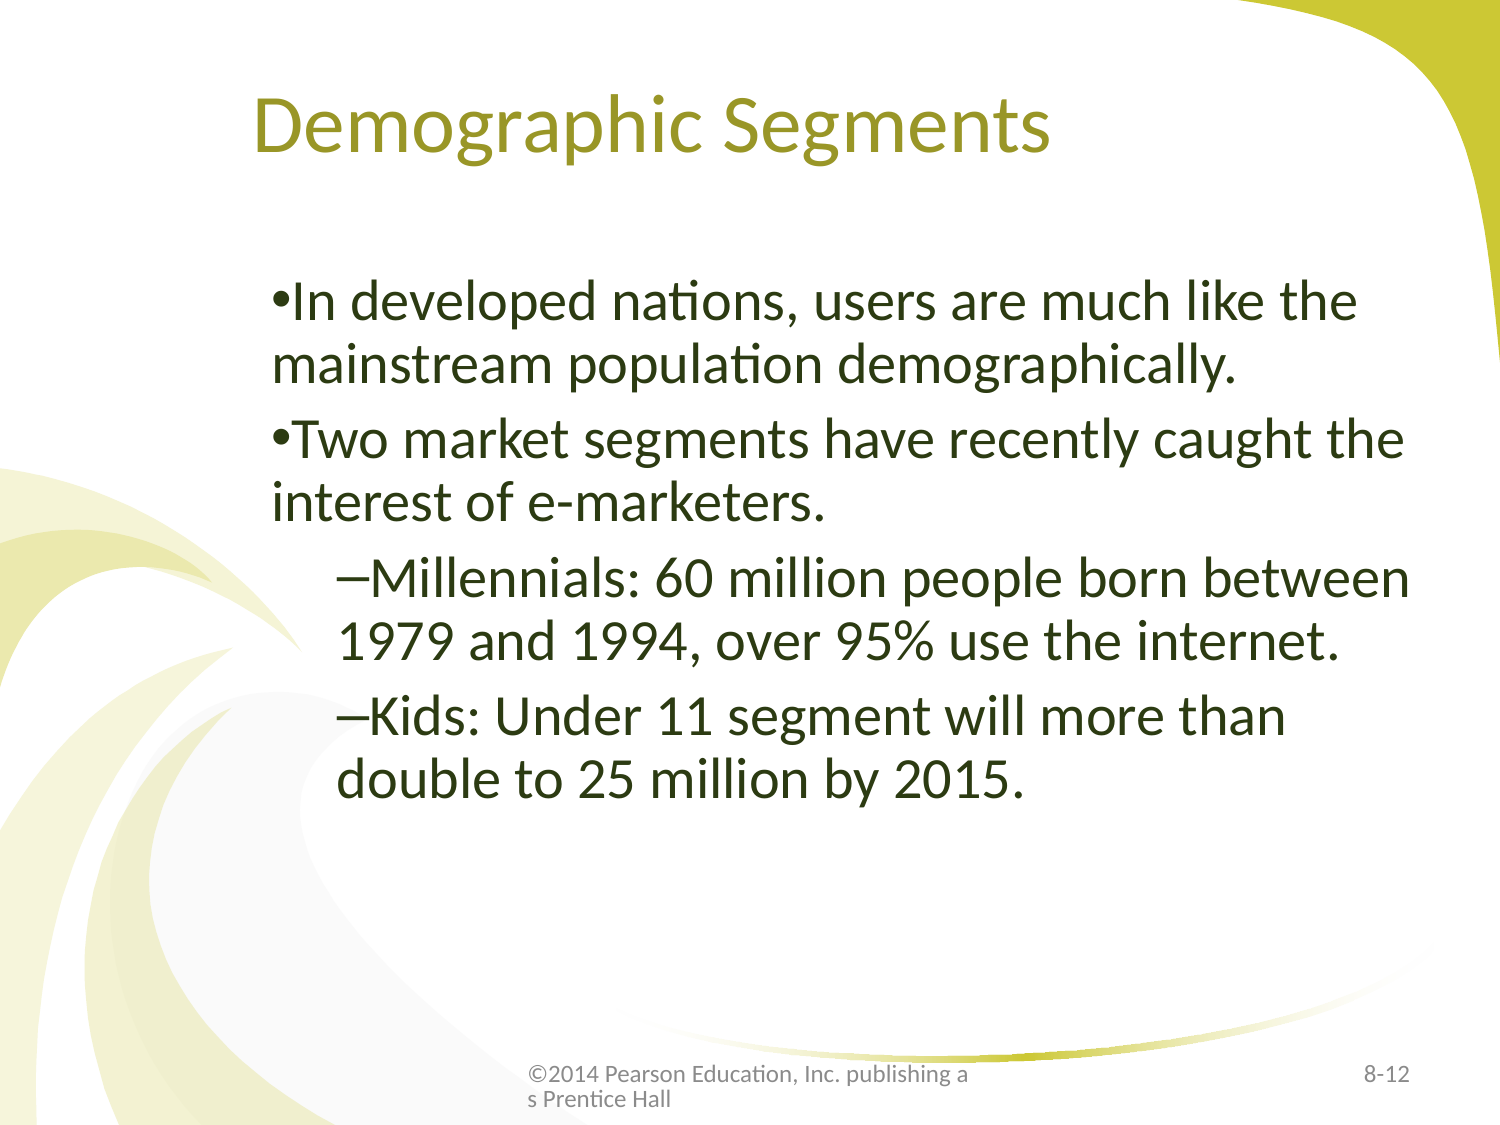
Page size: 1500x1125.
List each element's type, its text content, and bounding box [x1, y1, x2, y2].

slide_number 8-12 [1074, 1042, 1425, 1103]
footer ©2014 Pearson Education, Inc. publishing as Prentice Hall [512, 1042, 988, 1103]
title Demographic Segments [237, 37, 1438, 200]
list In developed nations, users are much like the mainstream population demographically. Two market segments have recently caught the interest of e-marketers. Millennials: 60 million people born between 1979 and 1994, over 95% use the internet. Kids: Under 11 segment will more than double to 25 million by 2015. [200, 262, 1450, 1000]
